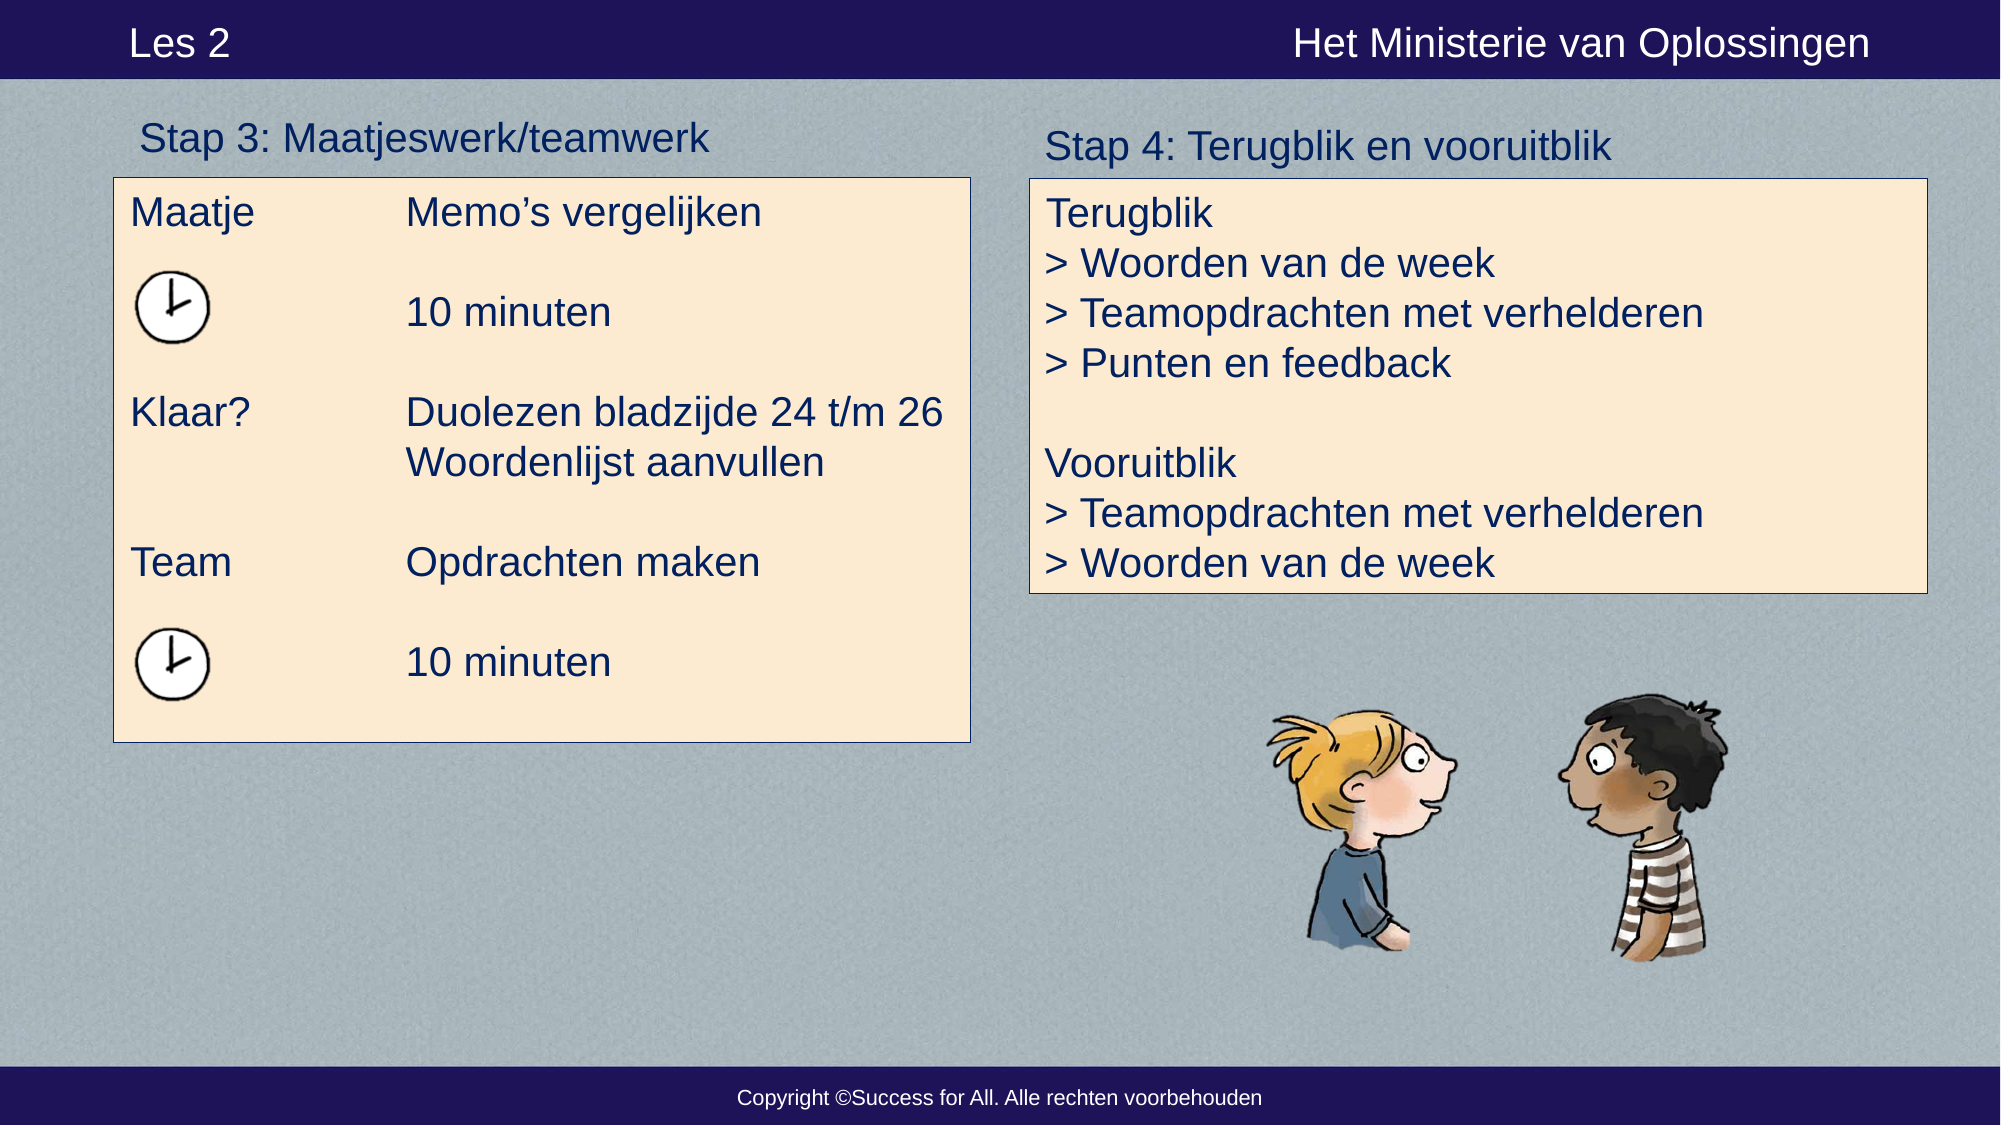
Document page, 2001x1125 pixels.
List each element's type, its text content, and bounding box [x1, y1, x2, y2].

text_box Het Ministerie van Oplossingen [999, 8, 1886, 73]
text_box Copyright ©Success for All. Alle rechten voorbehouden [0, 1076, 2000, 1125]
text_box Stap 3: Maatjeswerk/teamwerk [124, 103, 917, 169]
text_box Stap 4: Terugblik en vooruitblik [1029, 111, 1822, 177]
picture [0, 0, 2001, 1125]
text_box Maatje Memo’s vergelijken 10 minuten Klaar? Duolezen bladzijde 24 t/m 26 Woordenlijst aanvullen Team Opdrachten maken 10 minuten [113, 177, 971, 743]
text_box Terugblik > Woorden van de week > Teamopdrachten met verhelderen > Punten en feedback Vooruitblik > Teamopdrachten met verhelderen > Woorden van de week [1029, 178, 1928, 594]
text_box Les 2 [114, 8, 354, 73]
